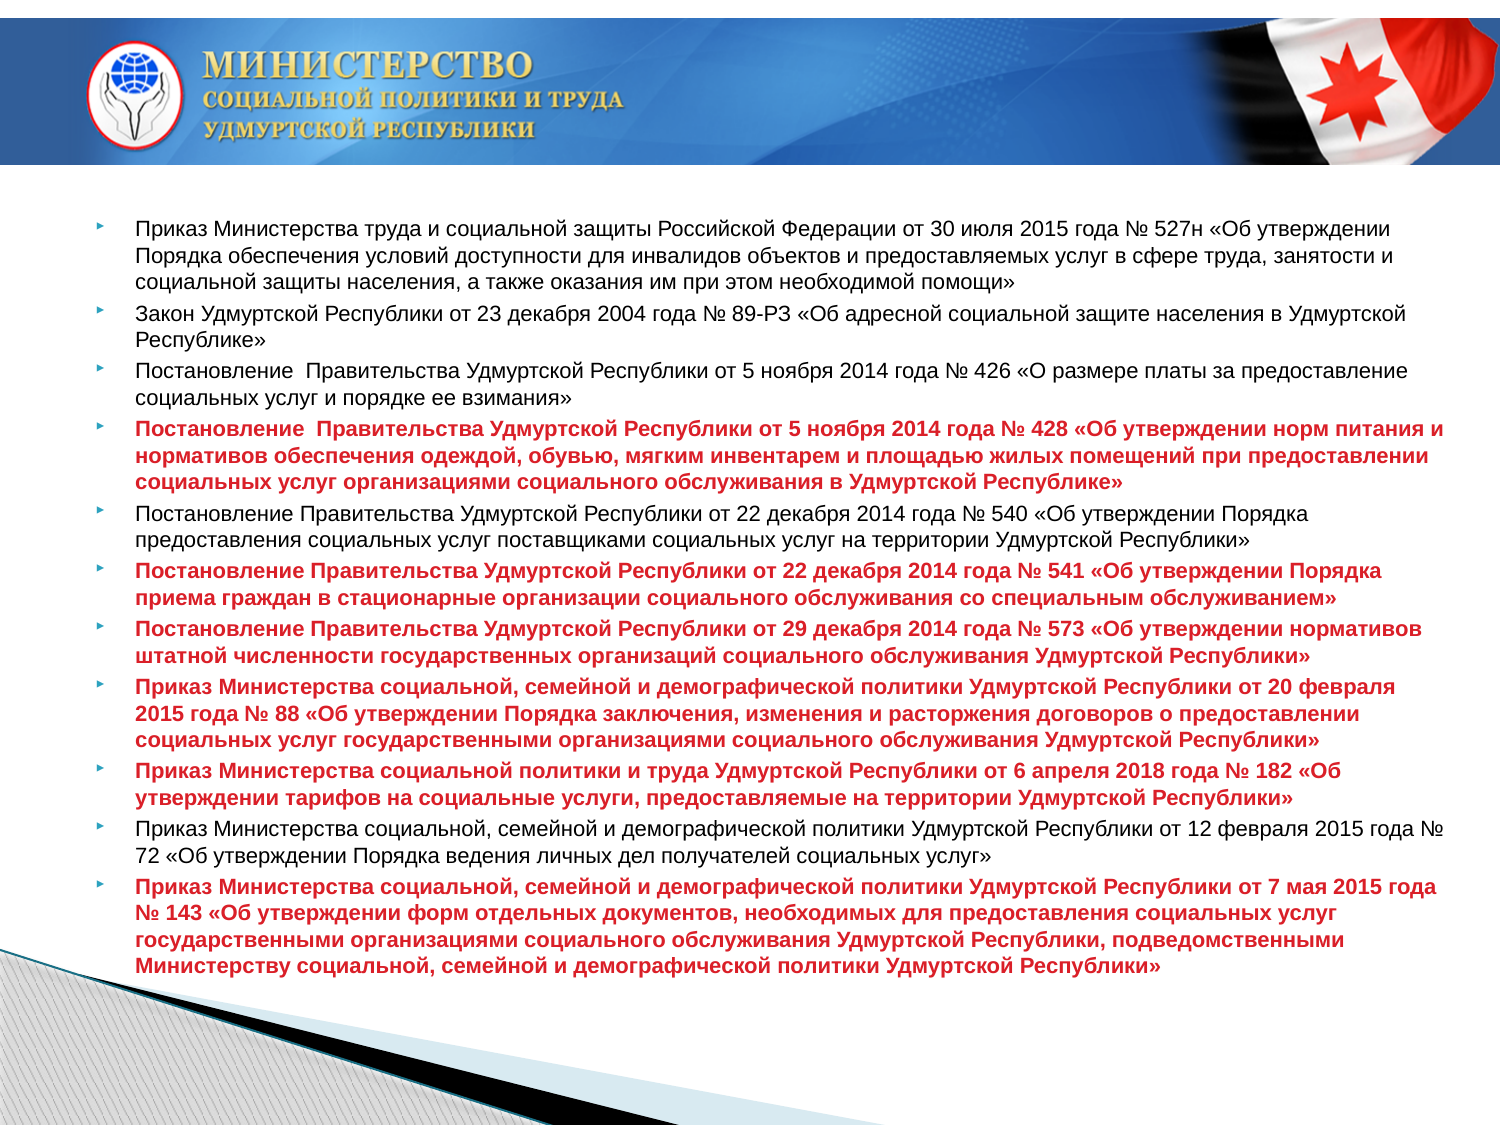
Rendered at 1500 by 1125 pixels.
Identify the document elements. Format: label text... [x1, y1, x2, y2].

list Приказ Министерства труда и социальной защиты Российской Федерации от 30 июля 2015 года № 527н «Об утверждении Порядка обеспечения условий доступности для инвалидов объектов и предоставляемых услуг в сфере труда, занятости и социальной защиты населения, а также оказания им при этом необходимой помощи» Закон Удмуртской Республики от 23 декабря 2004 года № 89-РЗ «Об адресной социальной защите населения в Удмуртской Республике» Постановление Правительства Удмуртской Республики от 5 ноября 2014 года № 426 «О размере платы за предоставление социальных услуг и порядке ее взимания» Постановление Правительства Удмуртской Республики от 5 ноября 2014 года № 428 «Об утверждении норм питания и нормативов обеспечения одеждой, обувью, мягким инвентарем и площадью жилых помещений при предоставлении социальных услуг организациями социального обслуживания в Удмуртской Республике» Постановление Правительства Удмуртской Республики от 22 декабря 2014 года № 540 «Об утверждении Порядка предоставления социальных услуг поставщиками социальных услуг на территории Удмуртской Республики» Постановление Правительства Удмуртской Республики от 22 декабря 2014 года № 541 «Об утверждении Порядка приема граждан в стационарные организации социального обслуживания со специальным обслуживанием» Постановление Правительства Удмуртской Республики от 29 декабря 2014 года № 573 «Об утверждении нормативов штатной численности государственных организаций социального обслуживания Удмуртской Республики» Приказ Министерства социальной, семейной и демографической политики Удмуртской Республики от 20 февраля 2015 года № 88 «Об утверждении Порядка заключения, изменения и расторжения договоров о предоставлении социальных услуг государственными организациями социального обслуживания Удмуртской Республики» Приказ Министерства социальной политики и труда Удмуртской Республики от 6 апреля 2018 года № 182 «Об утверждении тарифов на социальные услуги, предоставляемые на территории Удмуртской Республики» Приказ Министерства социальной, семейной и демографической политики Удмуртской Республики от 12 февраля 2015 года № 72 «Об утверждении Порядка ведения личных дел получателей социальных услуг» Приказ Министерства социальной, семейной и демографической политики Удмуртской Республики от 7 мая 2015 года № 143 «Об утверждении форм отдельных документов, необходимых для предоставления социальных услуг государственными организациями социального обслуживания Удмуртской Республики, подведомственными Министерству социальной, семейной и демографической политики Удмуртской Республики» [63, 207, 1460, 1011]
picture [0, 18, 1500, 165]
